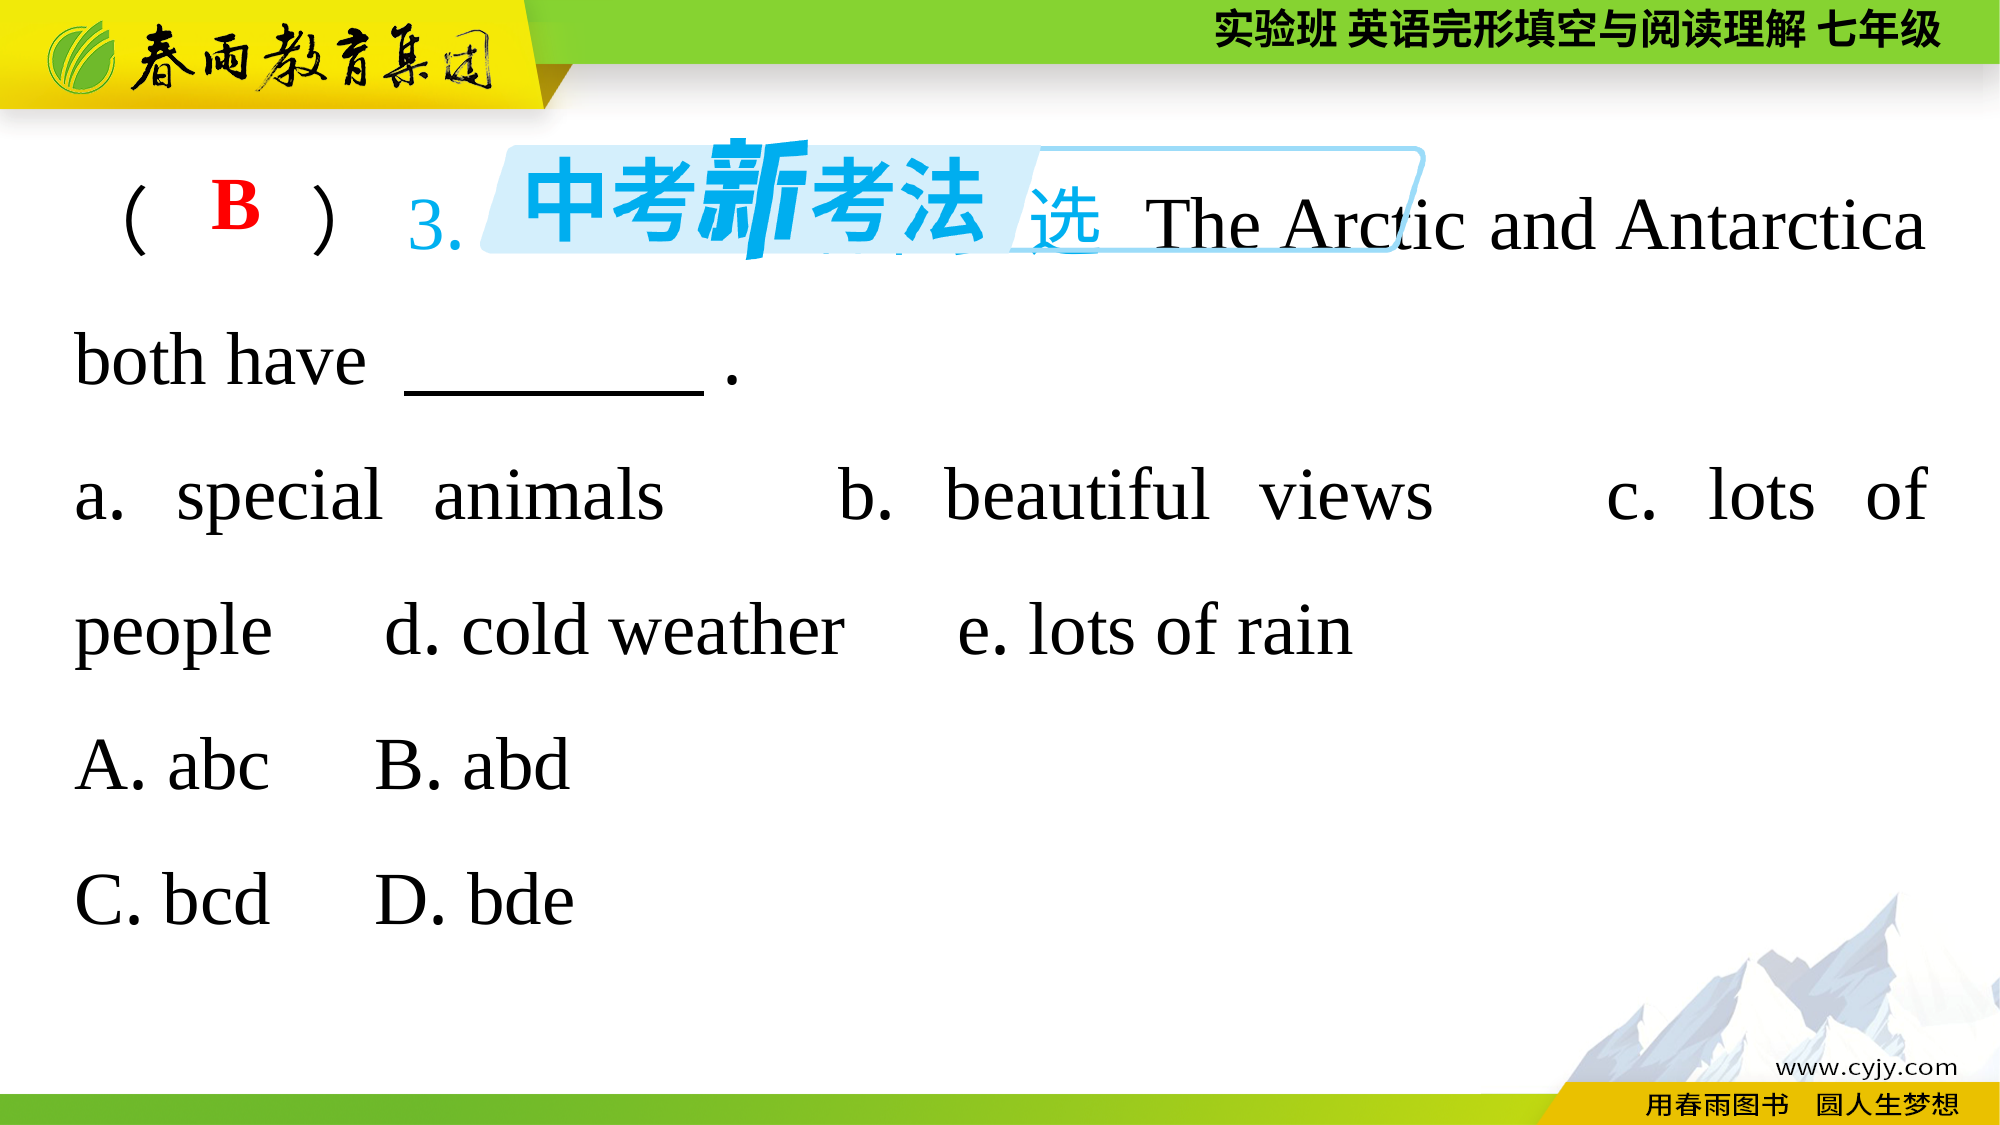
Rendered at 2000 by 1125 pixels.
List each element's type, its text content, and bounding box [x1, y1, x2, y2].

text_box B [197, 146, 277, 252]
picture [0, 0, 2000, 1125]
list （ ）3. 细节多选 The Arctic and Antarctica both have . a. special animals b. beautiful views c. lots of people d. cold weather e. lots of rain A. abc B. abd C. bcd D. bde [59, 122, 1944, 956]
